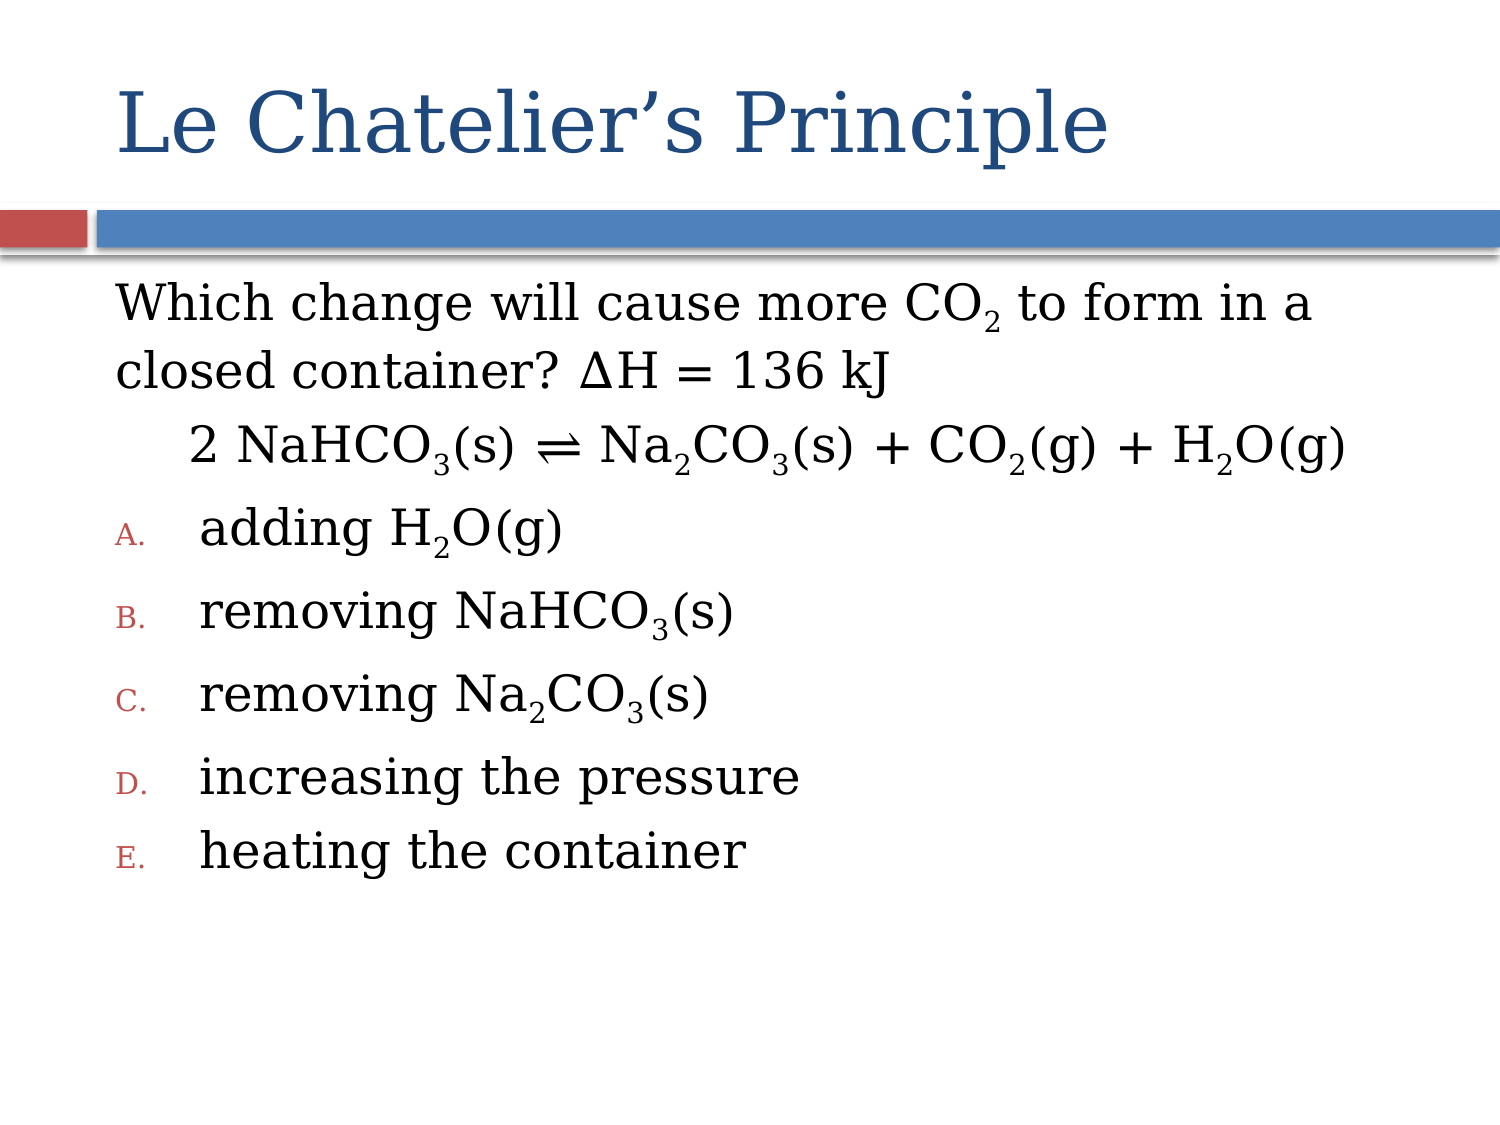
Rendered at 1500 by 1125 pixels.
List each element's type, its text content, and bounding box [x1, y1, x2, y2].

title Le Chatelier’s Principle [100, 37, 1438, 200]
list Which change will cause more CO2 to form in a closed container? ∆H = 136 kJ 2 NaHCO3(s) ⇌ Na2CO3(s) + CO2(g) + H2O(g) adding H2O(g) removing NaHCO3(s) removing Na2CO3(s) increasing the pressure heating the container [100, 262, 1438, 1000]
